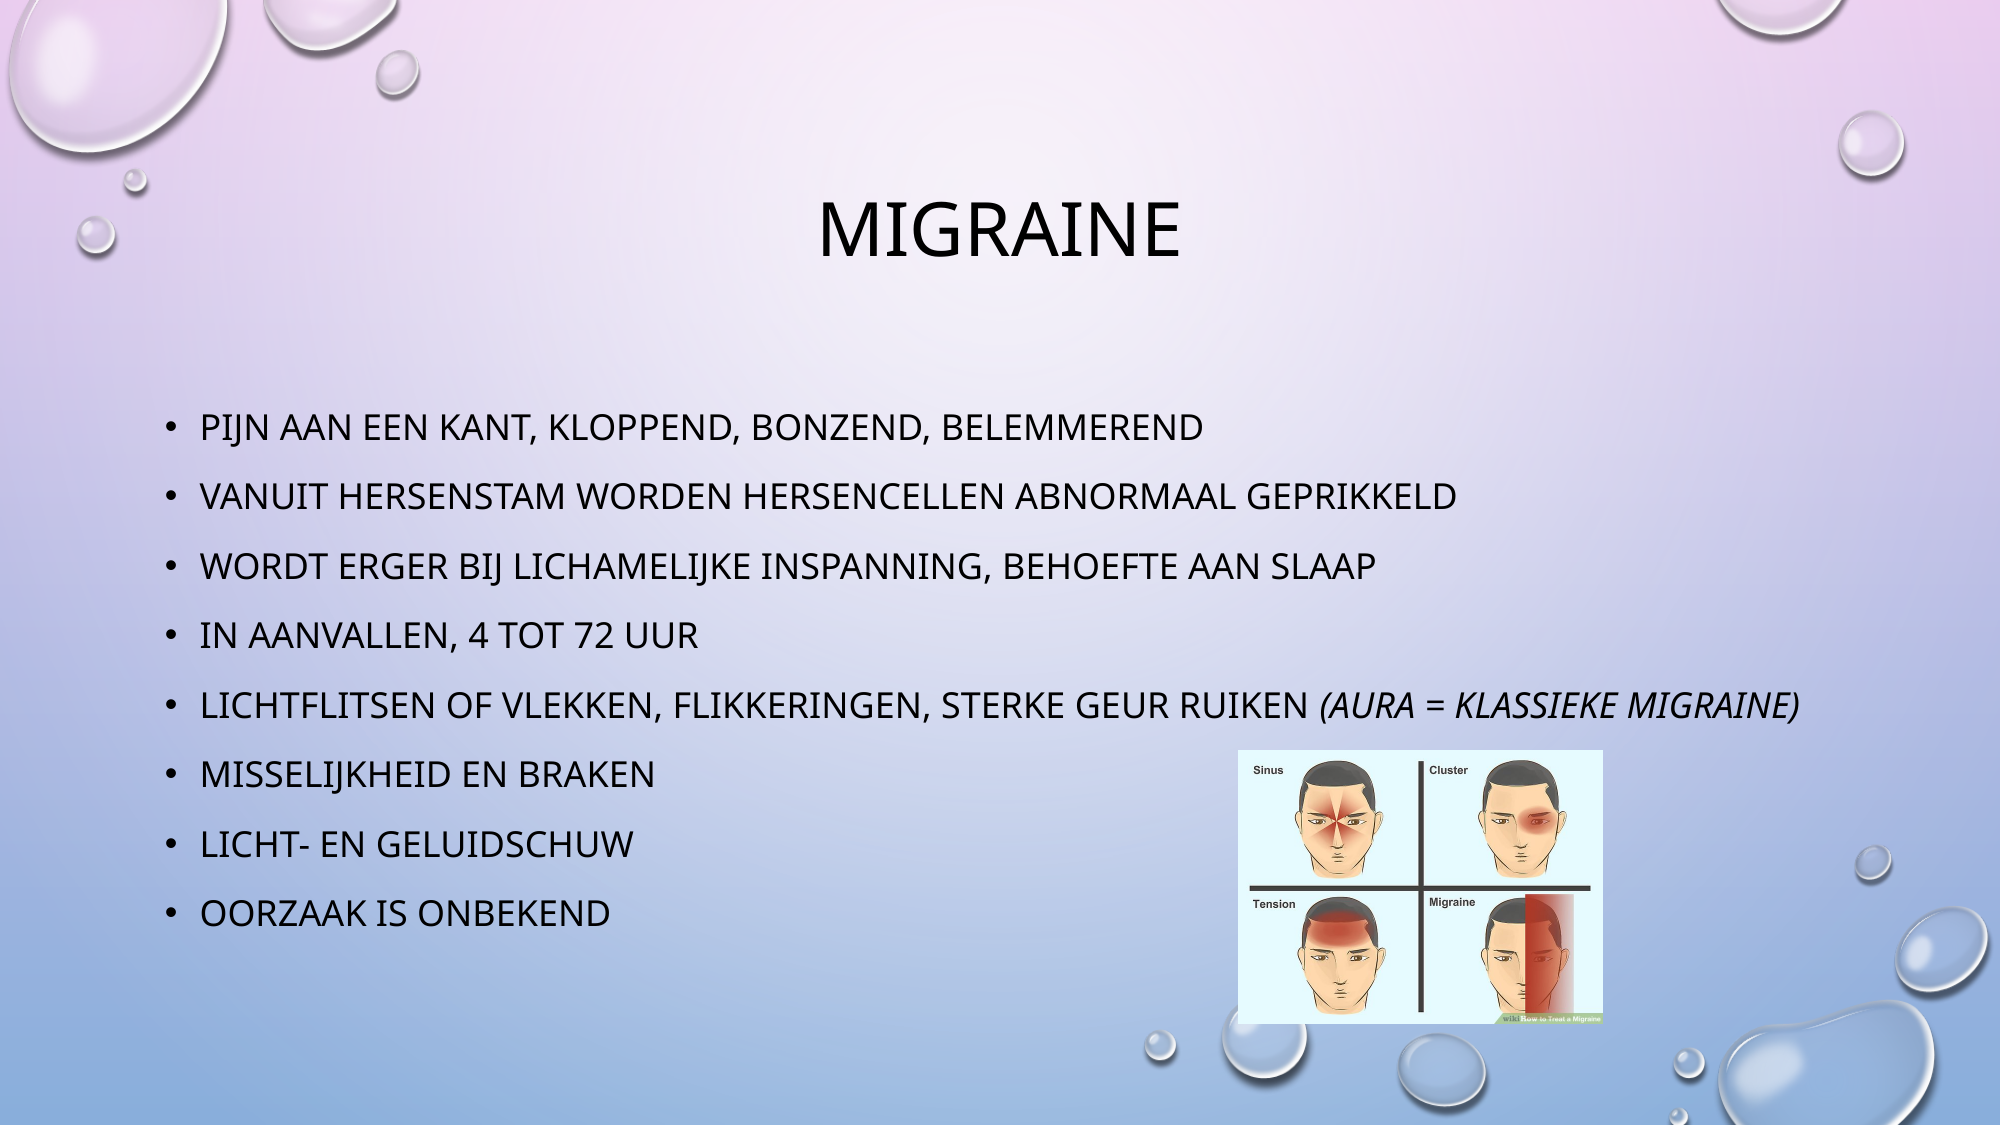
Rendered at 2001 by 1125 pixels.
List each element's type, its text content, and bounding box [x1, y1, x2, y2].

picture [0, 0, 2000, 1125]
title Migraine [149, 101, 1851, 364]
list Pijn aan een kant, kloppend, bonzend, belemmerend Vanuit hersenstam worden hersencellen abnormaal geprikkeld Wordt erger bij lichamelijke inspanning, behoefte aan slaap In aanvallen, 4 tot 72 uur Lichtflitsen of vlekken, flikkeringen, sterke geur ruiken (aura = klassieke migraine) Misselijkheid en braken Licht- en geluidschuw Oorzaak is onbekend [149, 388, 1850, 950]
